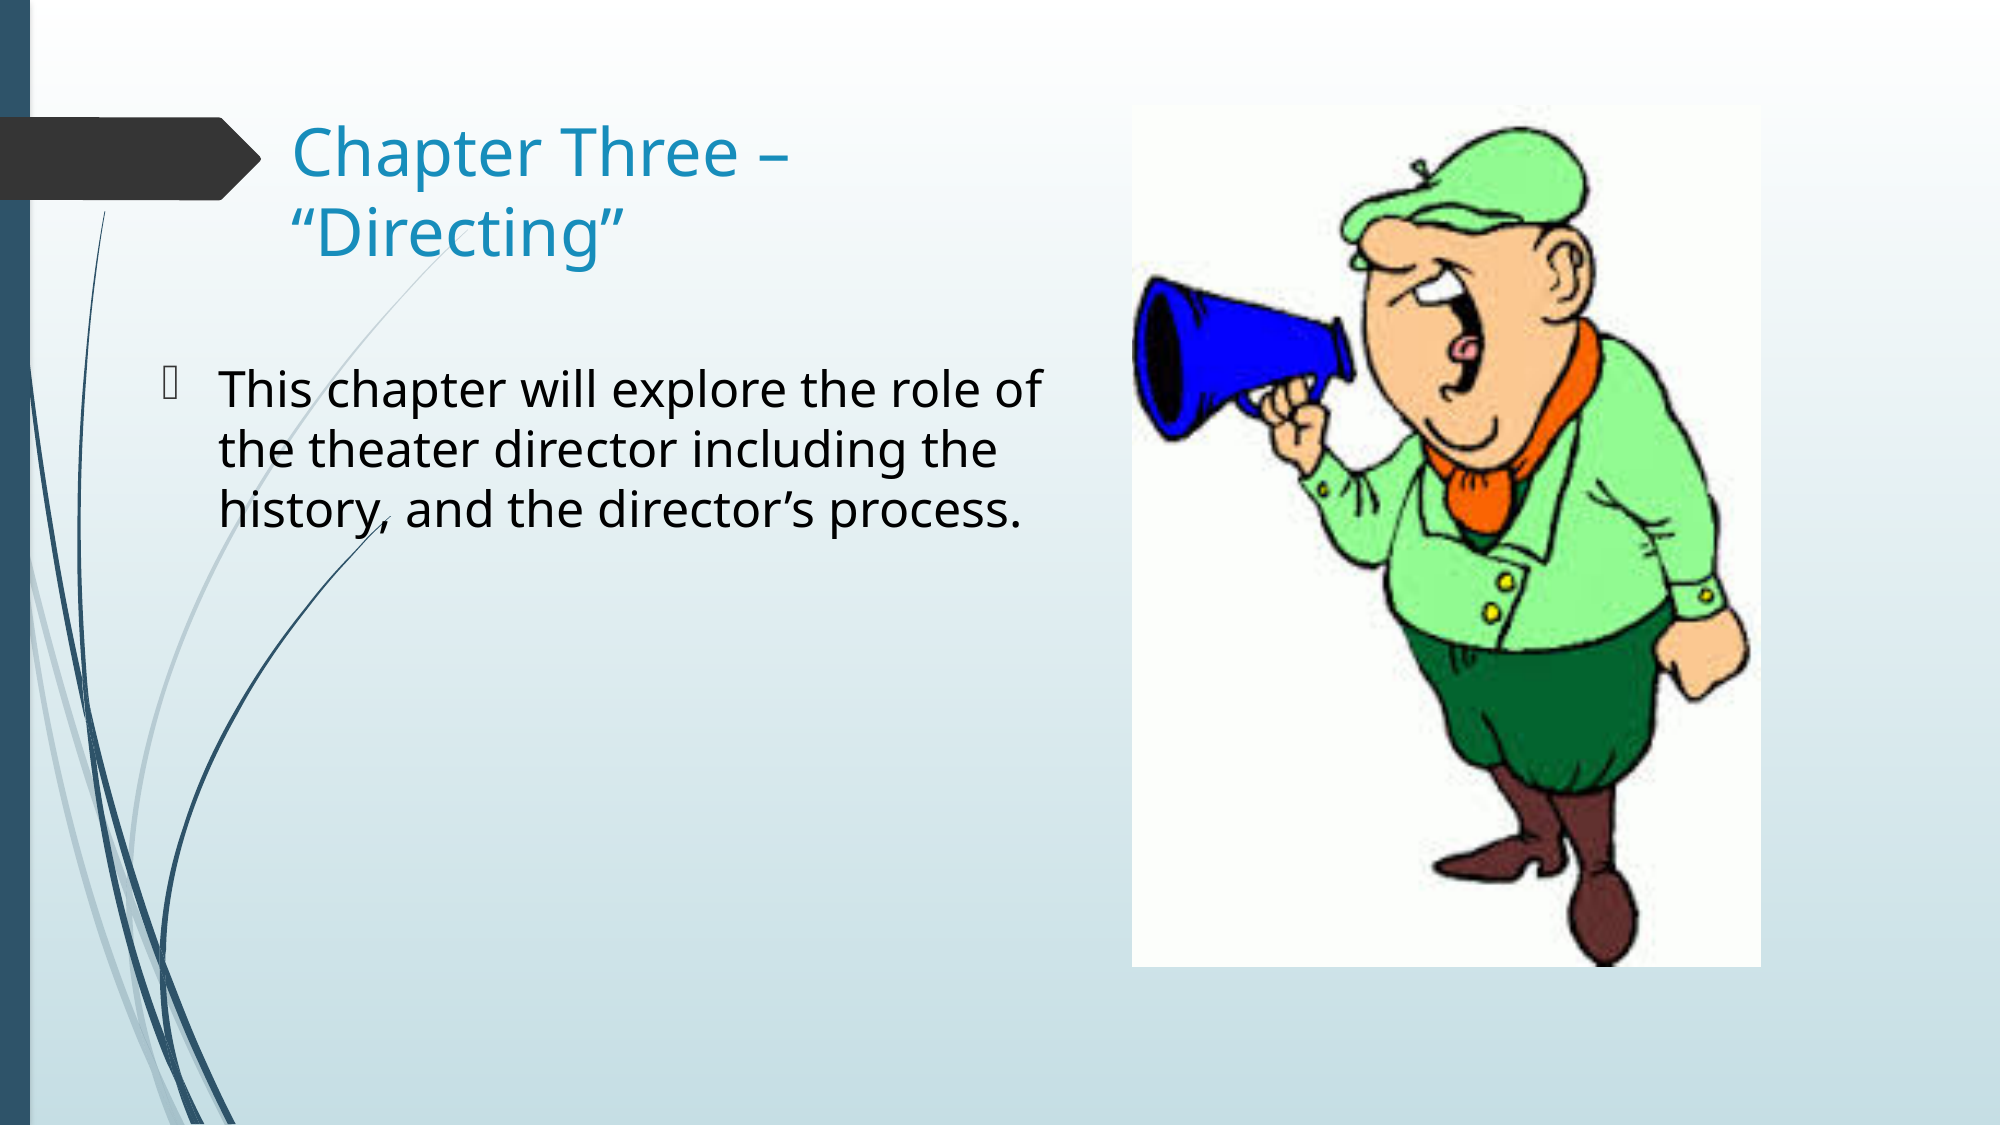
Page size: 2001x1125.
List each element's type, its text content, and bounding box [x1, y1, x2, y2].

list This chapter will explore the role of the theater director including the history, and the director’s process. [146, 350, 1097, 970]
picture [1131, 105, 1761, 967]
title Chapter Three – “Directing” [276, 102, 956, 313]
